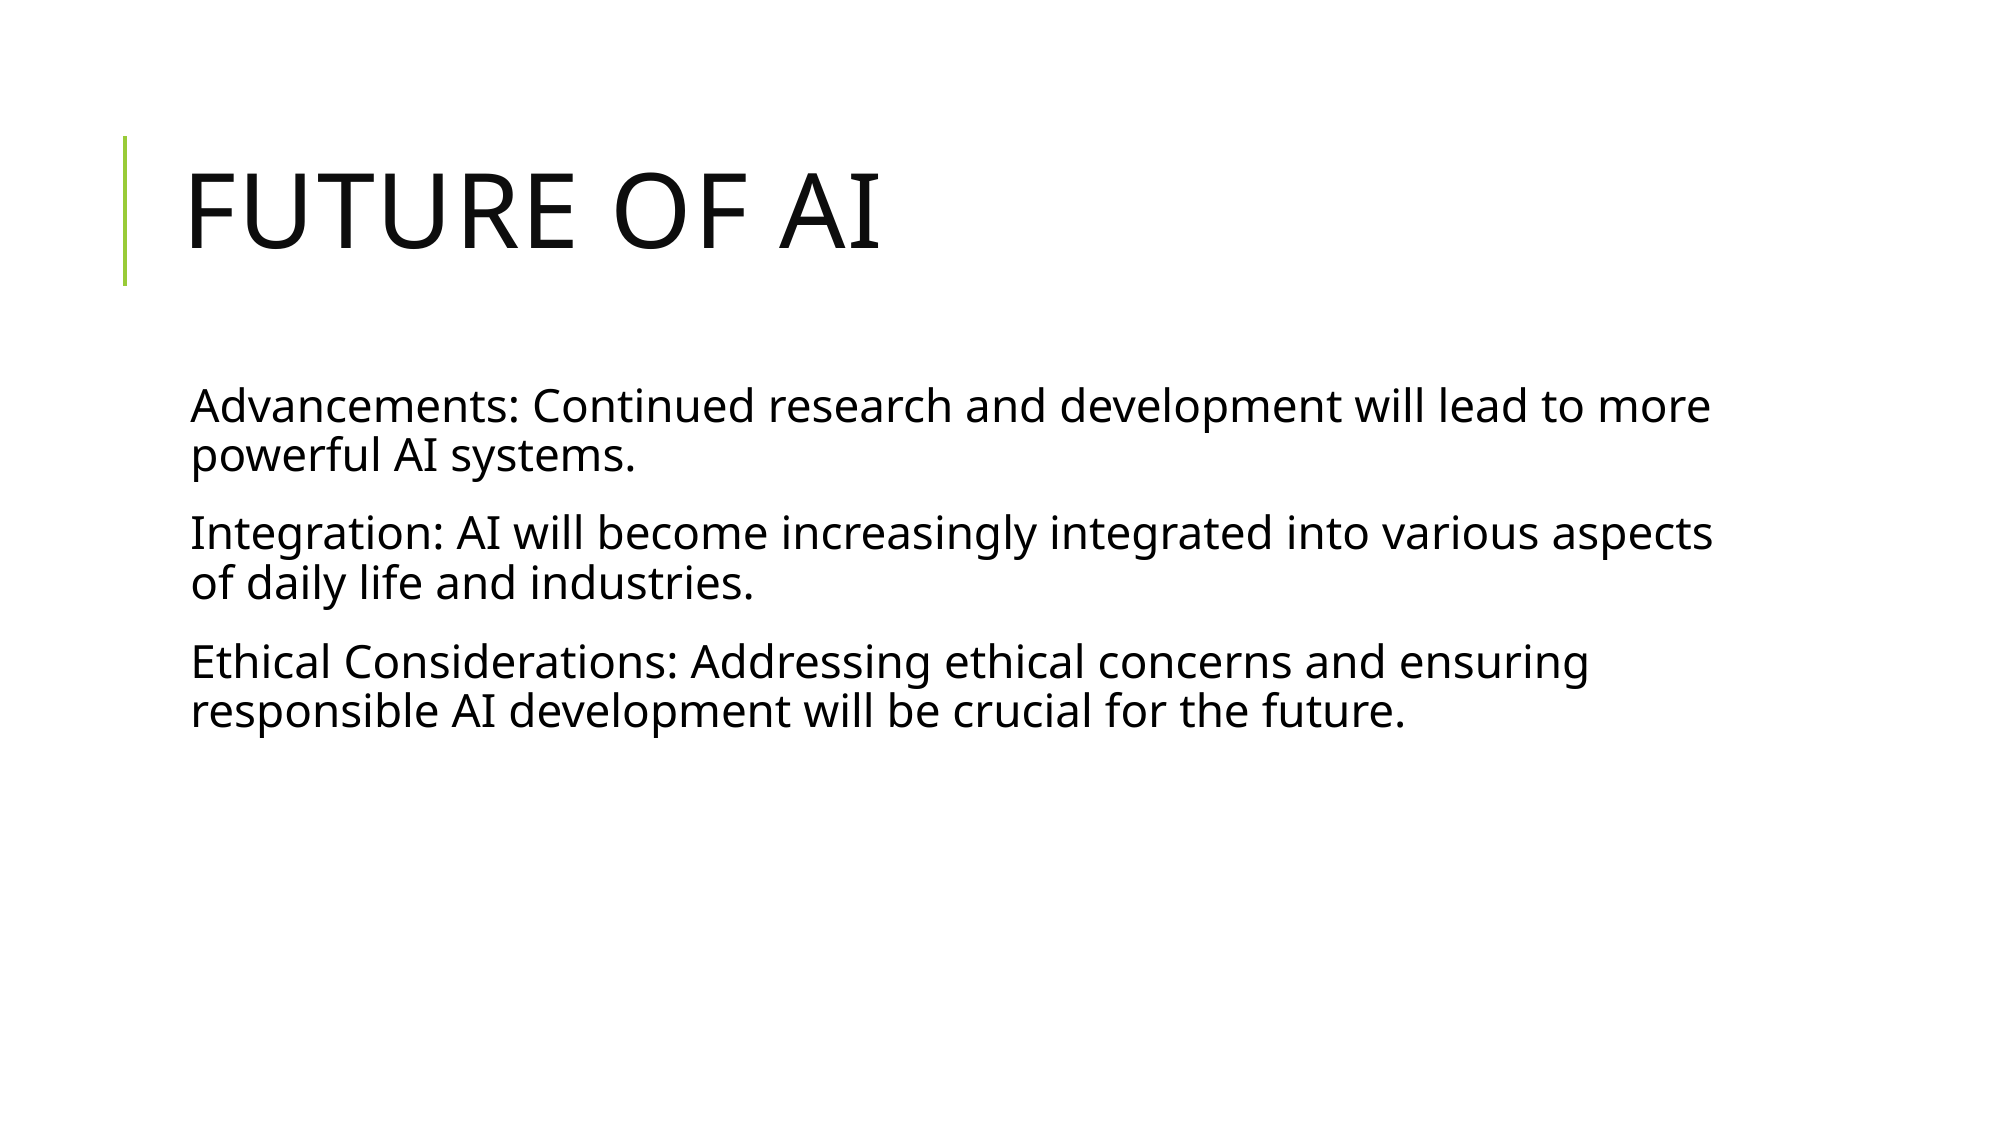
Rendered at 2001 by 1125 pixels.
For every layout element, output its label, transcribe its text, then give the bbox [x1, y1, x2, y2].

list Advancements: Continued research and development will lead to more powerful AI systems. Integration: AI will become increasingly integrated into various aspects of daily life and industries. Ethical Considerations: Addressing ethical concerns and ensuring responsible AI development will be crucial for the future. [168, 375, 1763, 1035]
title Future of AI [168, 96, 1763, 342]
